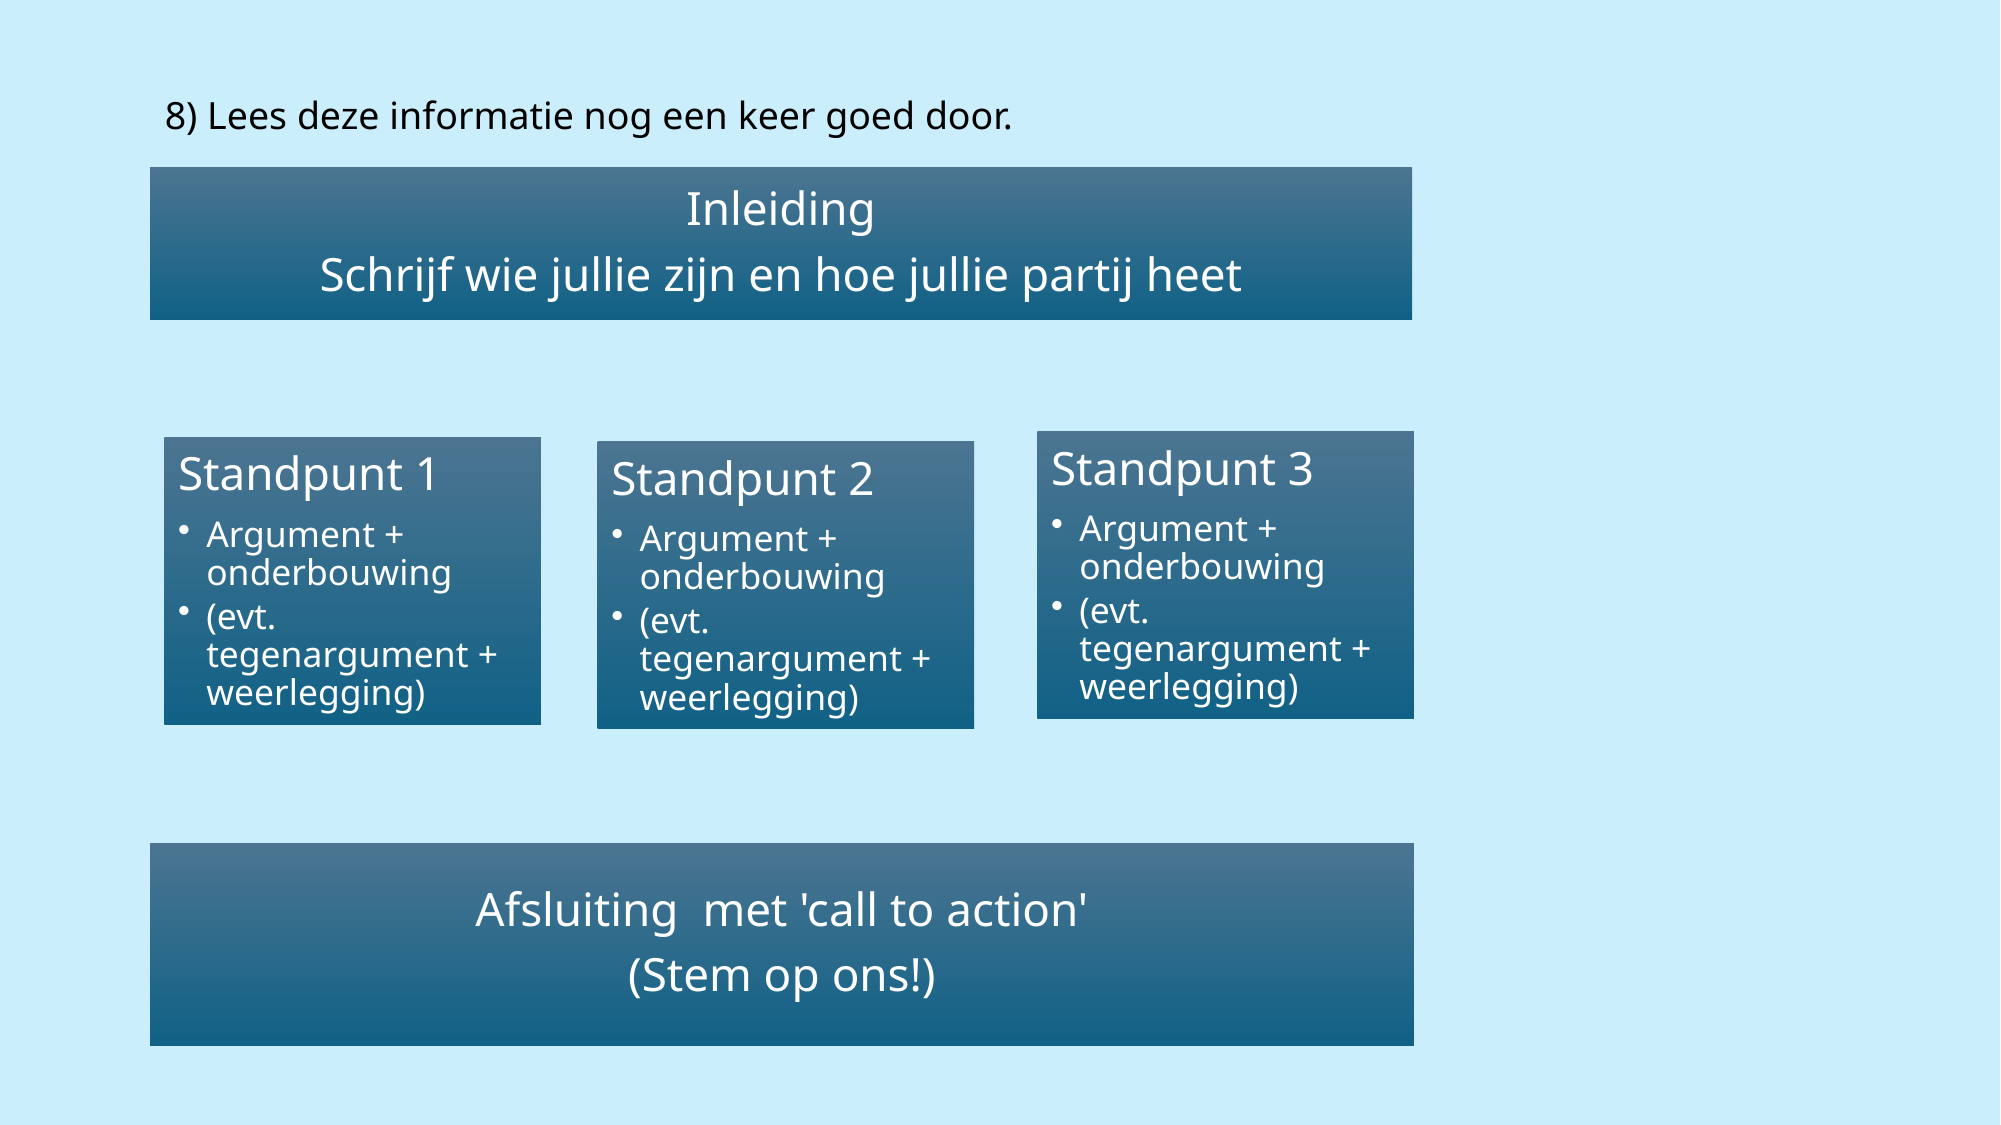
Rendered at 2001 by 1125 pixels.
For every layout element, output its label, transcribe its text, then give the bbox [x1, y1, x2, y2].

text_box 8) Lees deze informatie nog een keer goed door. [150, 84, 1151, 145]
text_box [149, 166, 1415, 1046]
